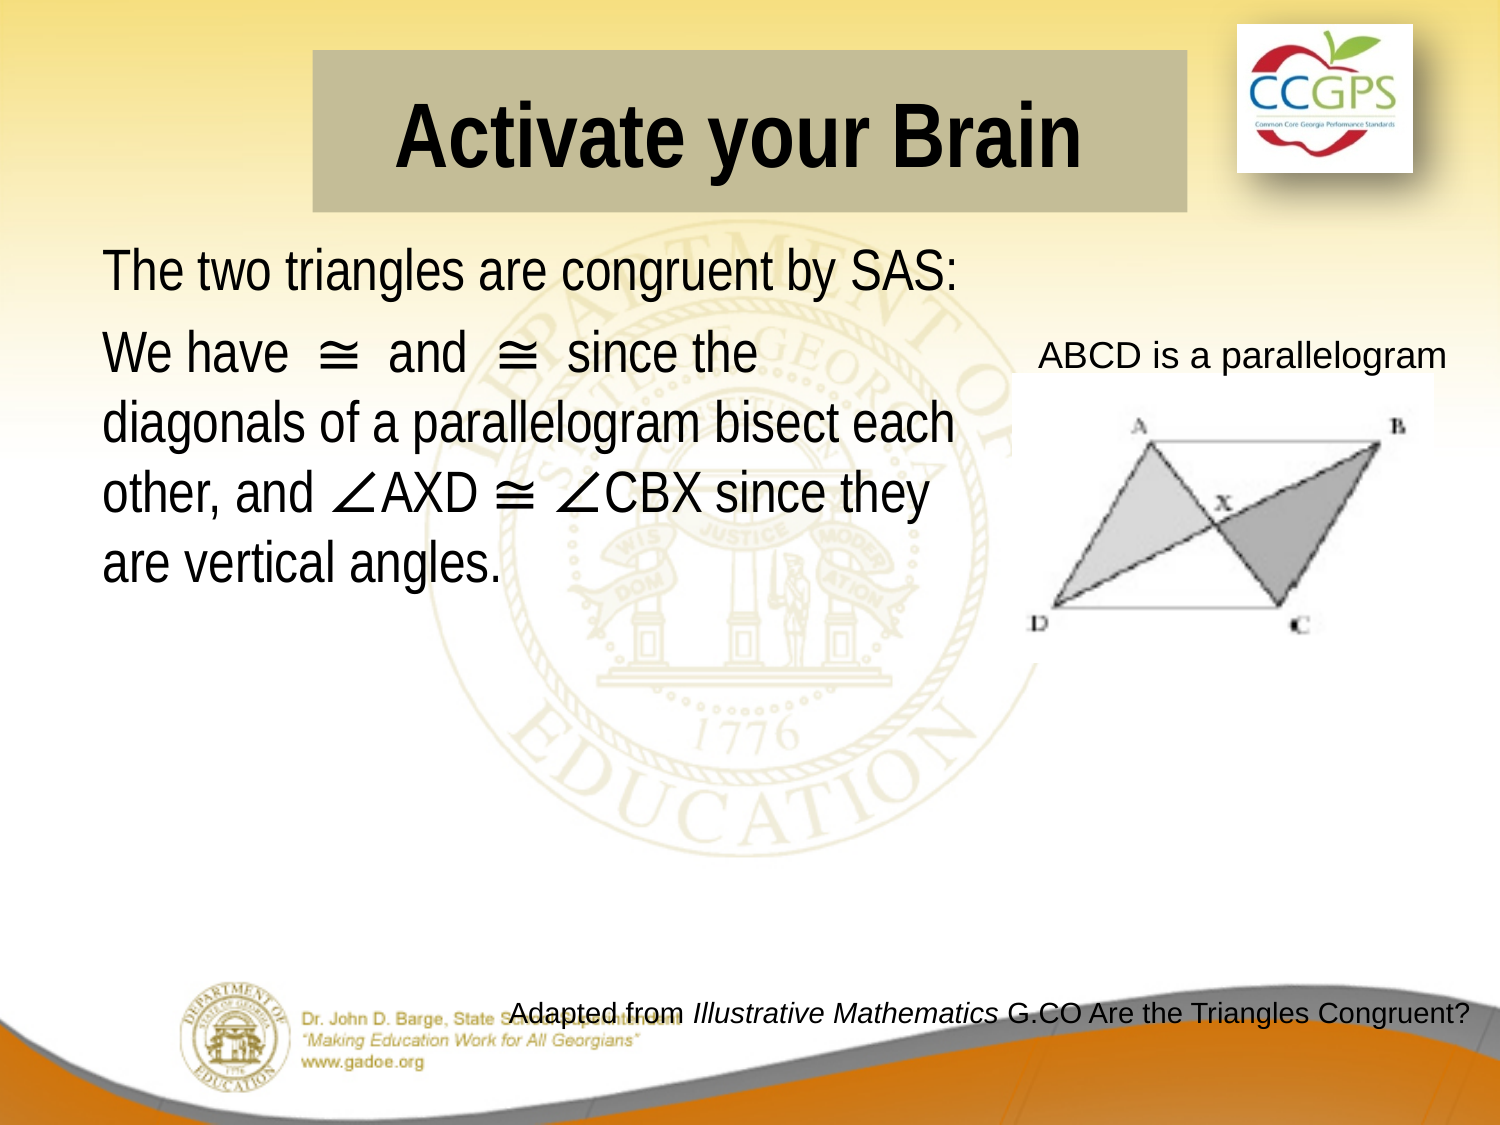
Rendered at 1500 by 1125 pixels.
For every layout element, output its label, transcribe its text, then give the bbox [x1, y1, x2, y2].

title Activate your Brain [312, 49, 1188, 213]
picture [0, 0, 1500, 1125]
text_box Adapted from Illustrative Mathematics G.CO Are the Triangles Congruent? [494, 986, 1487, 1037]
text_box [1012, 323, 1466, 663]
